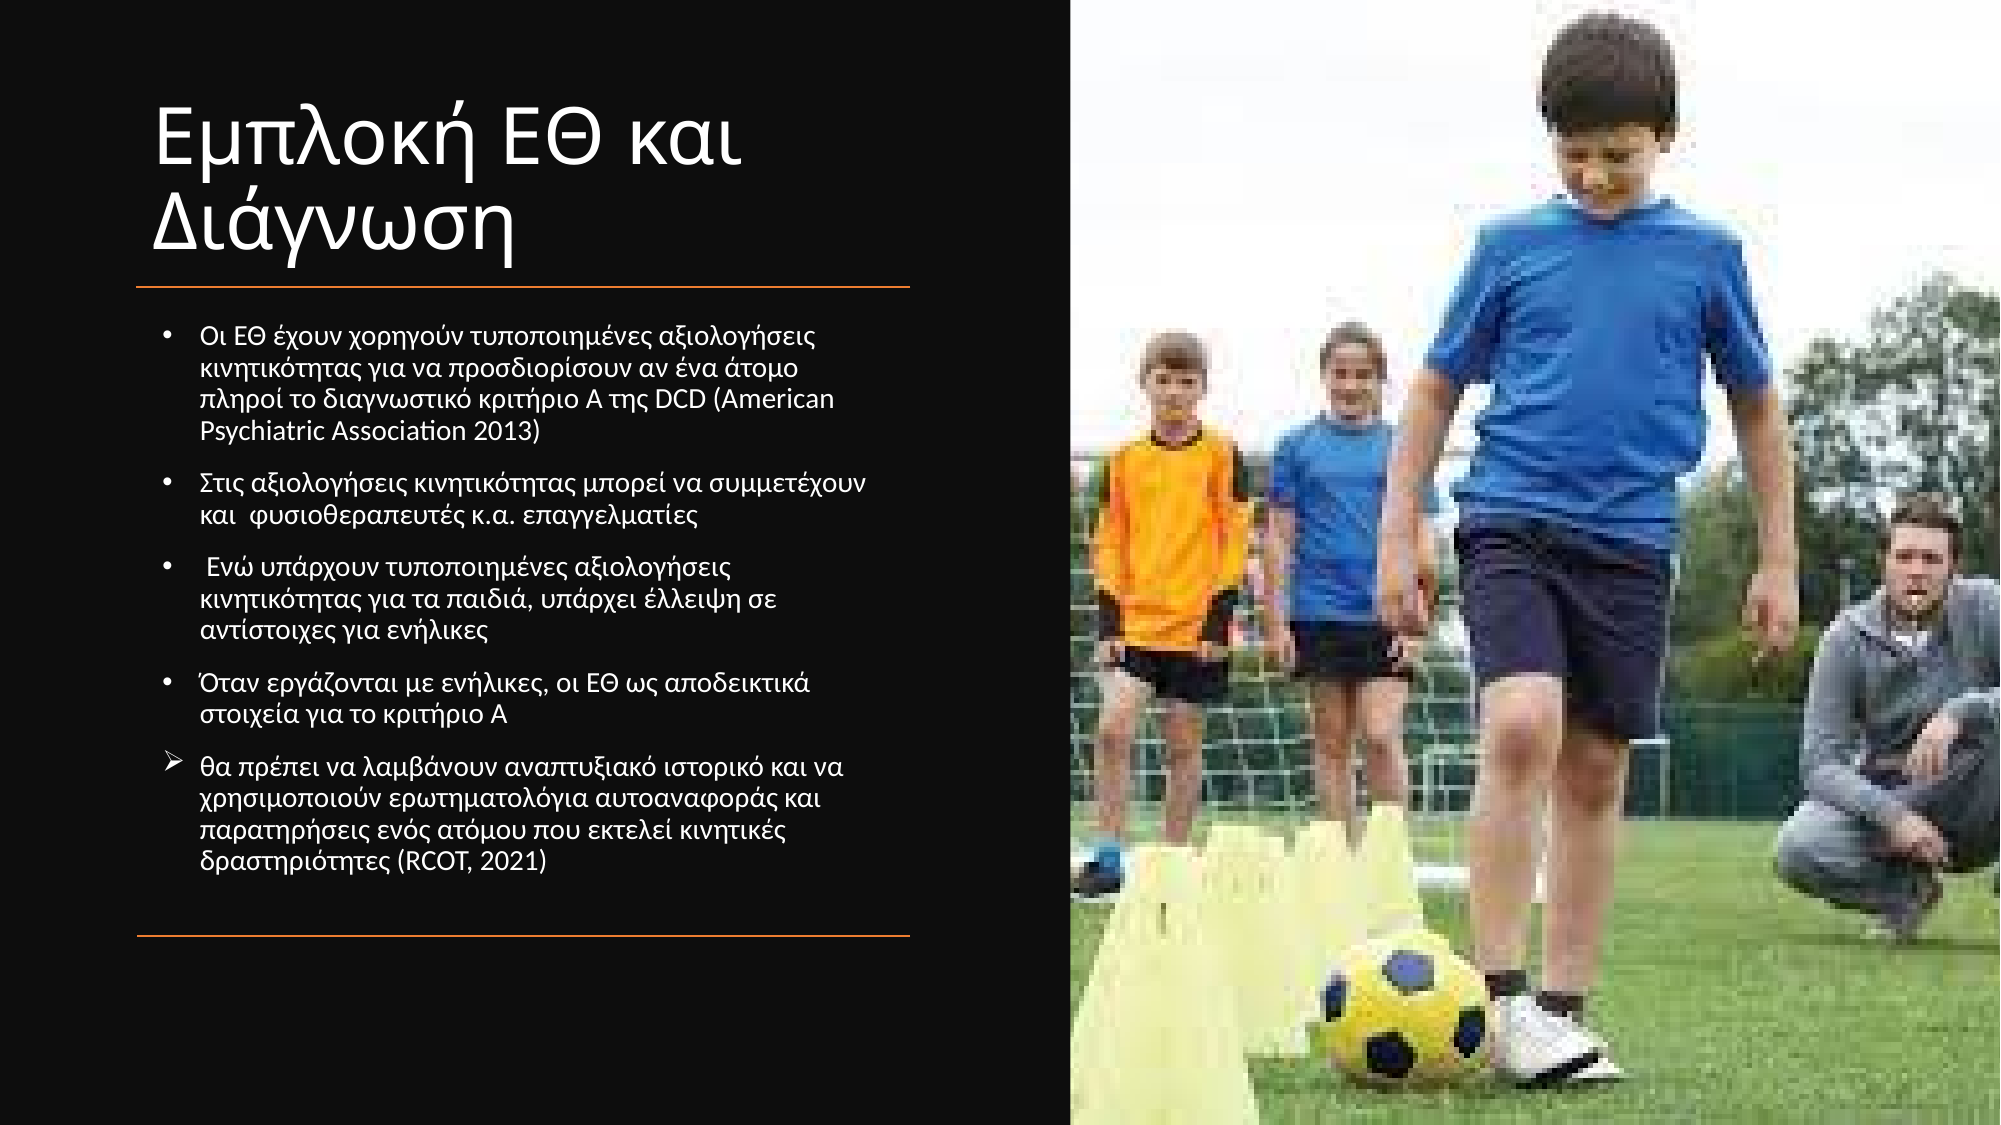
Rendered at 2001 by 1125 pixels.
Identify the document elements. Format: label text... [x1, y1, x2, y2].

picture [1070, 0, 2000, 1125]
text_box [0, 0, 1070, 1125]
title Εμπλοκή ΕΘ και Διάγνωση [137, 73, 910, 275]
list Οι ΕΘ έχουν χορηγούν τυποποιημένες αξιολογήσεις κινητικότητας για να προσδιορίσουν αν ένα άτομο πληροί το διαγνωστικό κριτήριο Α της DCD (American Psychiatric Association 2013) Στις αξιολογήσεις κινητικότητας μπορεί να συμμετέχουν και φυσιοθεραπευτές κ.α. επαγγελματίες Ενώ υπάρχουν τυποποιημένες αξιολογήσεις κινητικότητας για τα παιδιά, υπάρχει έλλειψη σε αντίστοιχες για ενήλικες Όταν εργάζονται με ενήλικες, οι ΕΘ ως αποδεικτικά στοιχεία για το κριτήριο Α θα πρέπει να λαμβάνουν αναπτυξιακό ιστορικό και να χρησιμοποιούν ερωτηματολόγια αυτοαναφοράς και παρατηρήσεις ενός ατόμου που εκτελεί κινητικές δραστηριότητες (RCOT, 2021) [147, 313, 900, 912]
